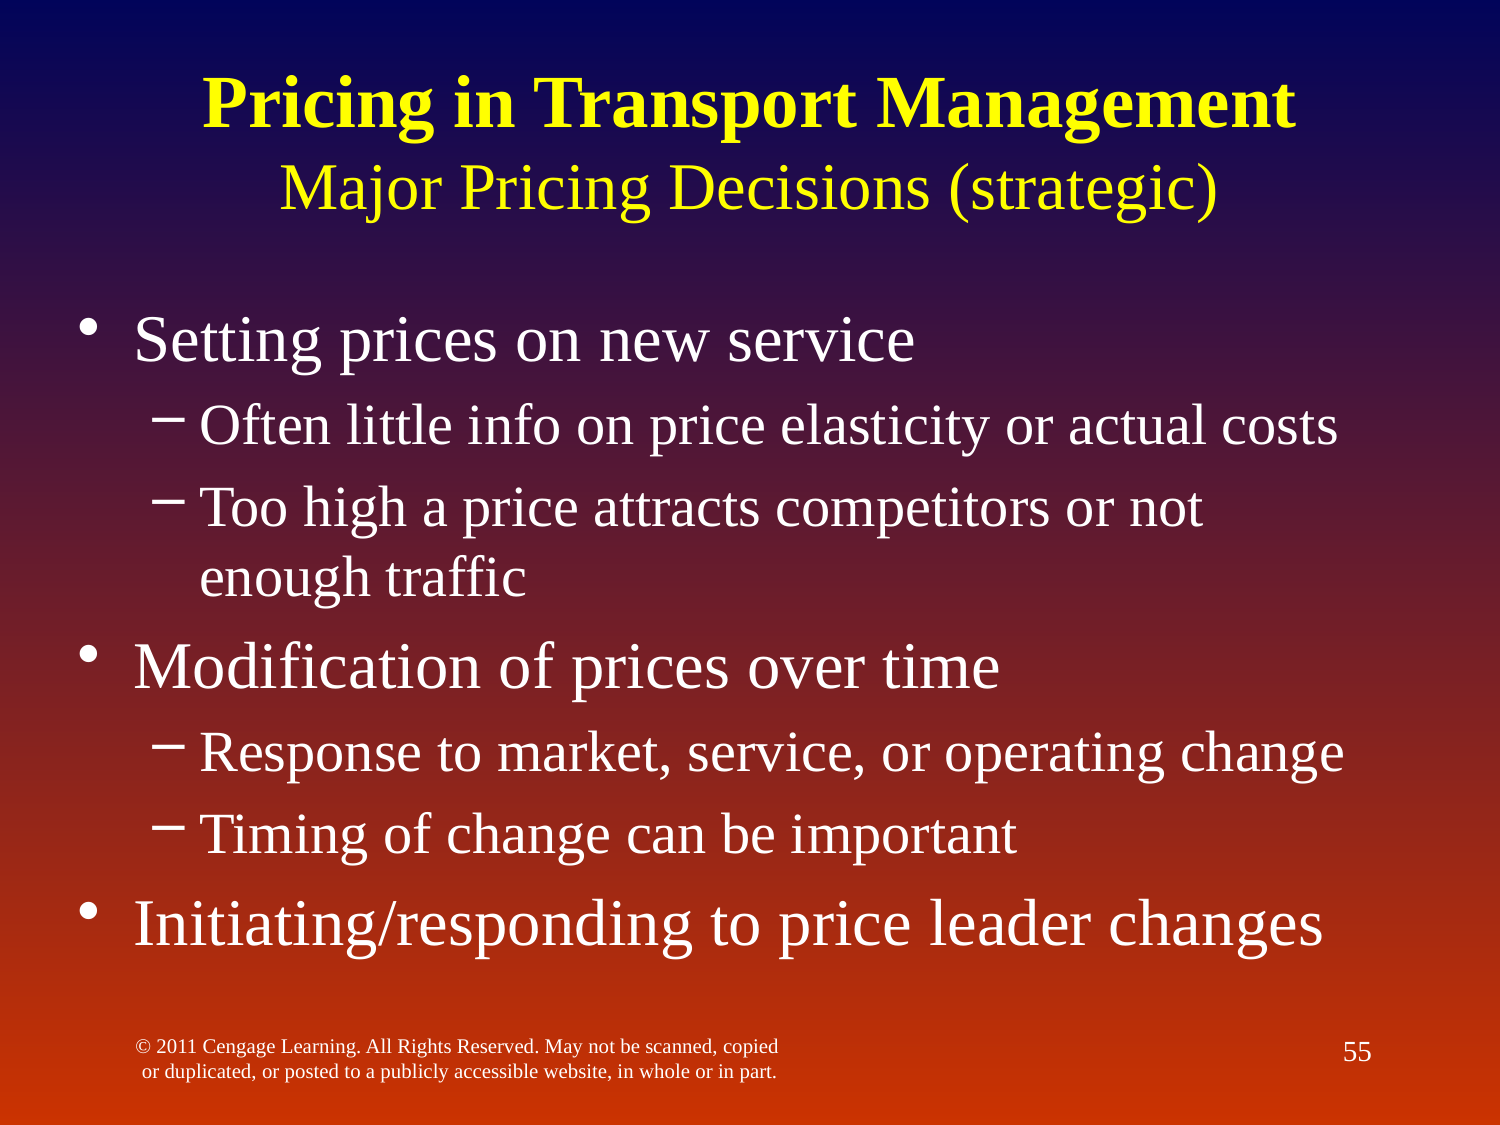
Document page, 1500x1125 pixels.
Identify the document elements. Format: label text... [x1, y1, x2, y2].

list Setting prices on new service Often little info on price elasticity or actual costs Too high a price attracts competitors or not enough traffic Modification of prices over time Response to market, service, or operating change Timing of change can be important Initiating/responding to price leader changes [62, 287, 1388, 1001]
slide_number 55 [1074, 1024, 1388, 1101]
title Pricing in Transport Management Major Pricing Decisions (strategic) [112, 37, 1388, 238]
footer © 2011 Cengage Learning. All Rights Reserved. May not be scanned, copied or duplicated, or posted to a publicly accessible website, in whole or in part. [112, 1024, 813, 1101]
